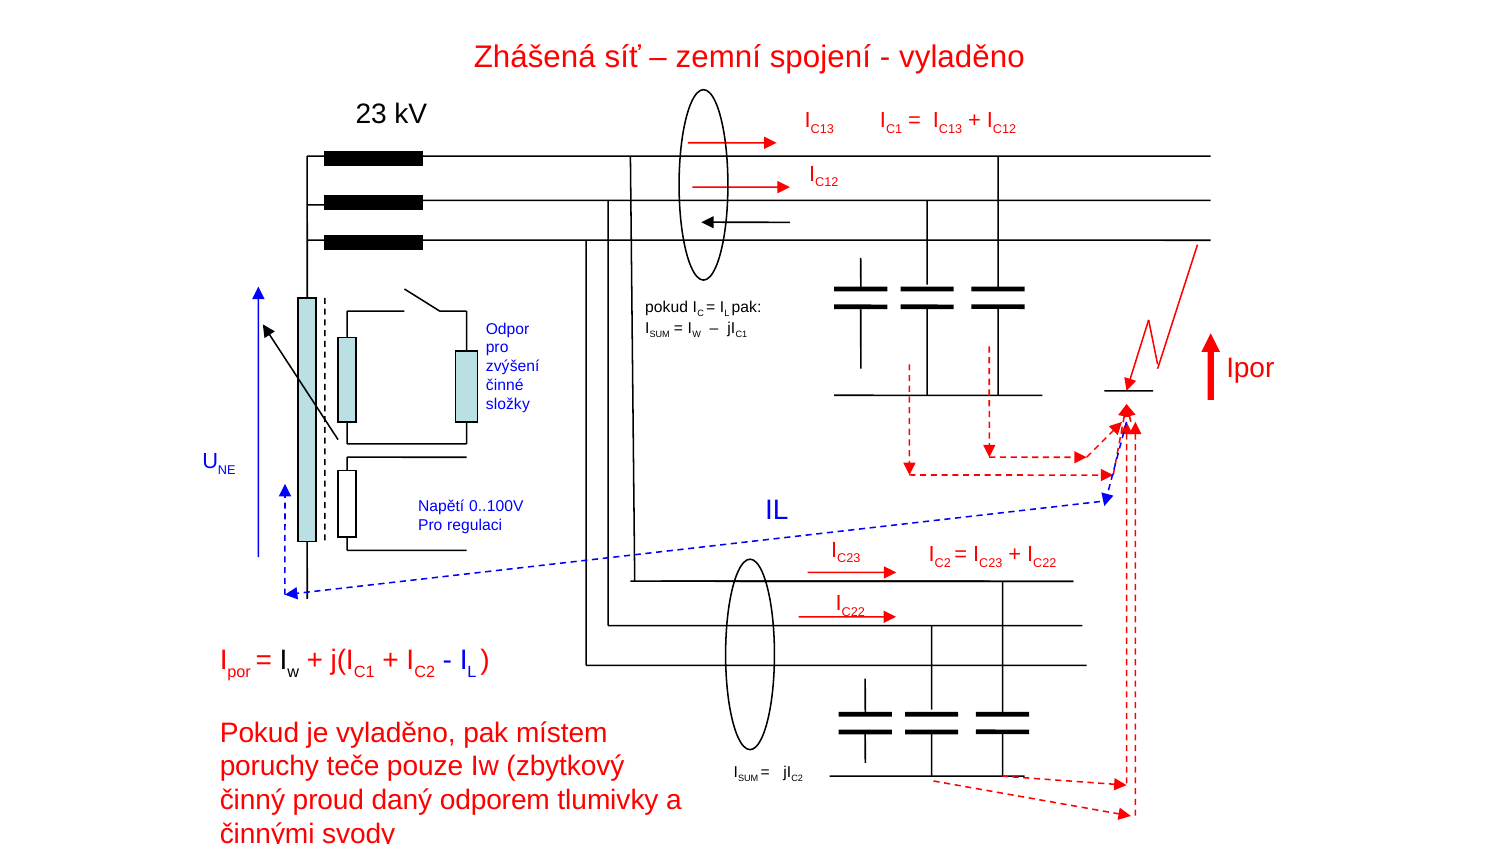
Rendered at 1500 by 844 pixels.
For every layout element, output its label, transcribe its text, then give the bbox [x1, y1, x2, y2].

text_box IC2 = IC23 + IC22 [913, 532, 1122, 578]
text_box [338, 470, 356, 537]
text_box UNE [187, 439, 254, 485]
text_box [278, 483, 292, 497]
text_box [1067, 451, 1086, 464]
text_box IC12 [794, 151, 870, 197]
text_box [324, 151, 423, 166]
title Zhášená síť – zemní spojení - vyladěno [243, 33, 1257, 77]
text_box [726, 136, 777, 149]
text_box IC13 [789, 98, 865, 143]
text_box Ipor = Iw + j(IC1 + IC2 - IL ) Pokud je vyladěno, pak místem poruchy teče pouze Iw (zbytkový činný proud daný odporem tlumivky a činnými svody [205, 634, 706, 844]
text_box [455, 350, 478, 422]
text_box [1118, 404, 1126, 417]
text_box [1098, 468, 1113, 482]
text_box [728, 180, 790, 194]
text_box [324, 235, 423, 250]
text_box Odpor pro zvýšení činné složky [471, 311, 564, 420]
text_box [983, 444, 996, 457]
text_box [1108, 421, 1123, 436]
text_box pokud IC = IL pak: ISUM = IW – jIC1 [630, 289, 815, 368]
text_box [1113, 807, 1131, 820]
text_box [338, 337, 356, 422]
text_box IL [750, 483, 804, 533]
text_box [1123, 404, 1136, 422]
text_box ISUM = jIC2 [718, 754, 821, 844]
text_box [298, 297, 316, 404]
text_box 23 kV [340, 87, 443, 137]
text_box Ipor [1211, 342, 1290, 391]
text_box [262, 324, 339, 440]
text_box [903, 462, 916, 475]
text_box [1101, 486, 1114, 507]
text_box Napětí 0..100V Pro regulaci [403, 488, 539, 541]
text_box [1204, 333, 1216, 400]
text_box IC22 [820, 581, 897, 626]
text_box [324, 196, 423, 210]
text_box [1120, 422, 1131, 440]
text_box [1124, 321, 1149, 390]
text_box IC23 [816, 528, 892, 573]
text_box [725, 559, 775, 750]
text_box IC1 = IC13 + IC12 [865, 98, 1056, 143]
text_box [298, 380, 316, 542]
text_box [1108, 778, 1127, 791]
text_box [1129, 421, 1142, 440]
text_box [679, 89, 728, 281]
text_box [252, 286, 265, 558]
text_box [284, 587, 304, 600]
text_box [883, 570, 897, 579]
